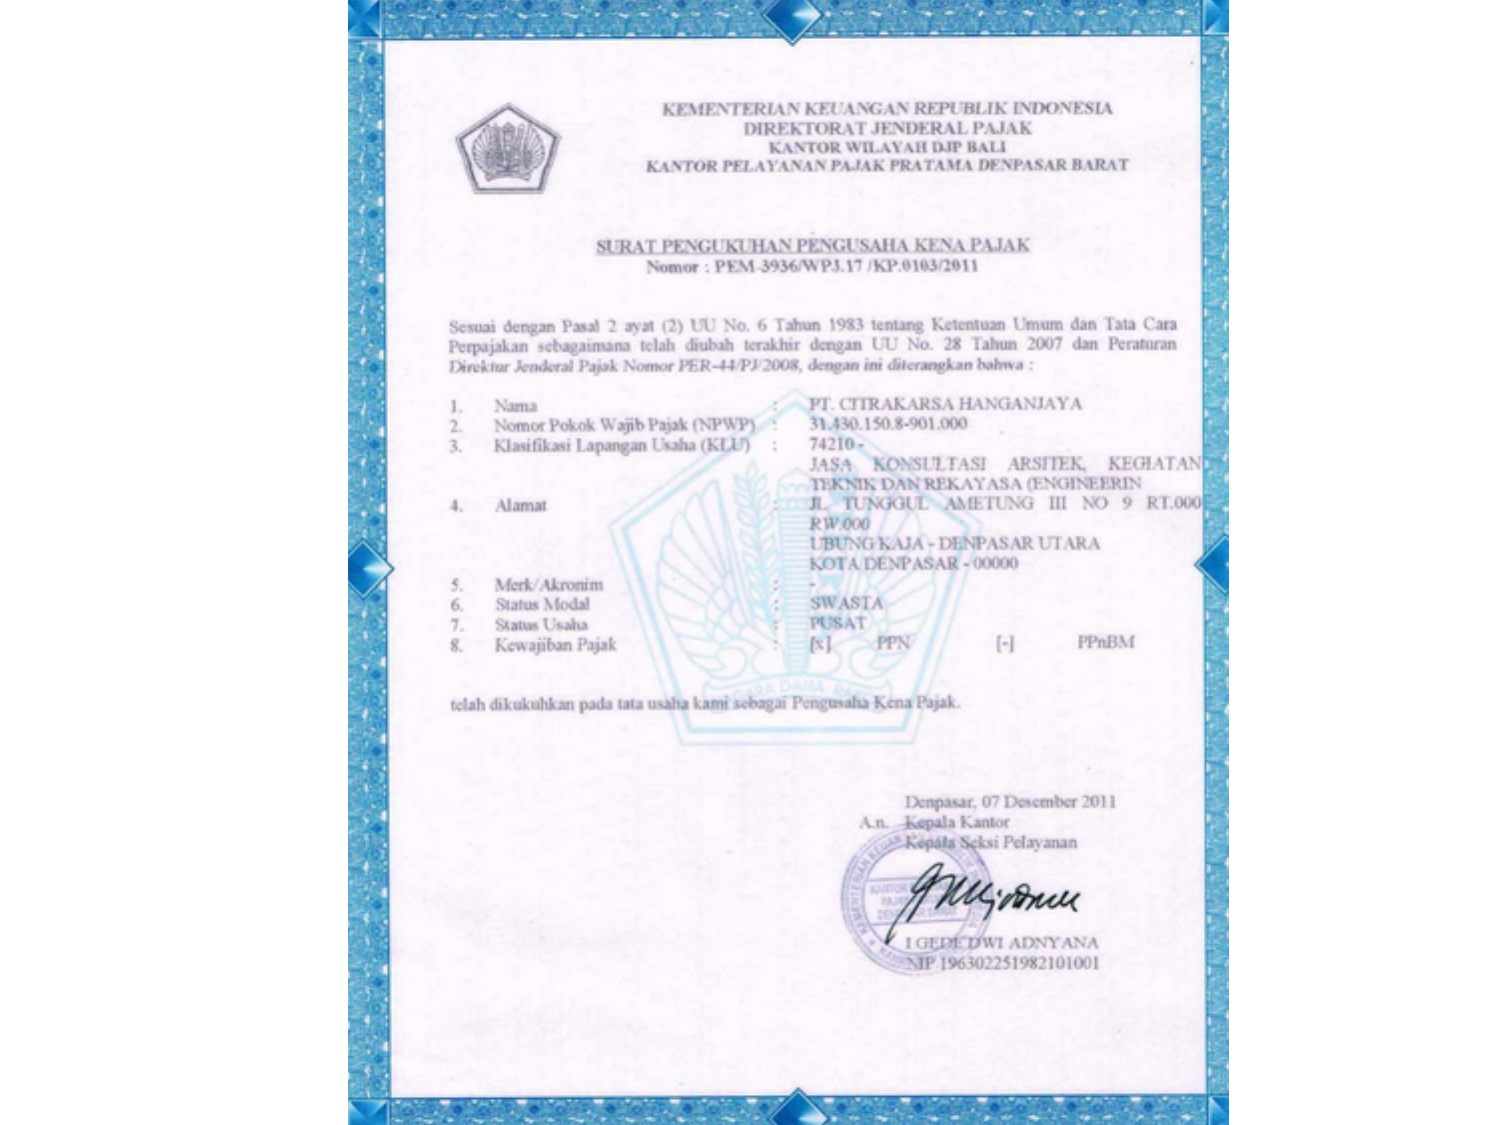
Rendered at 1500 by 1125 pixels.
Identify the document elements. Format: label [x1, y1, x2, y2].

picture [348, 0, 1229, 1125]
